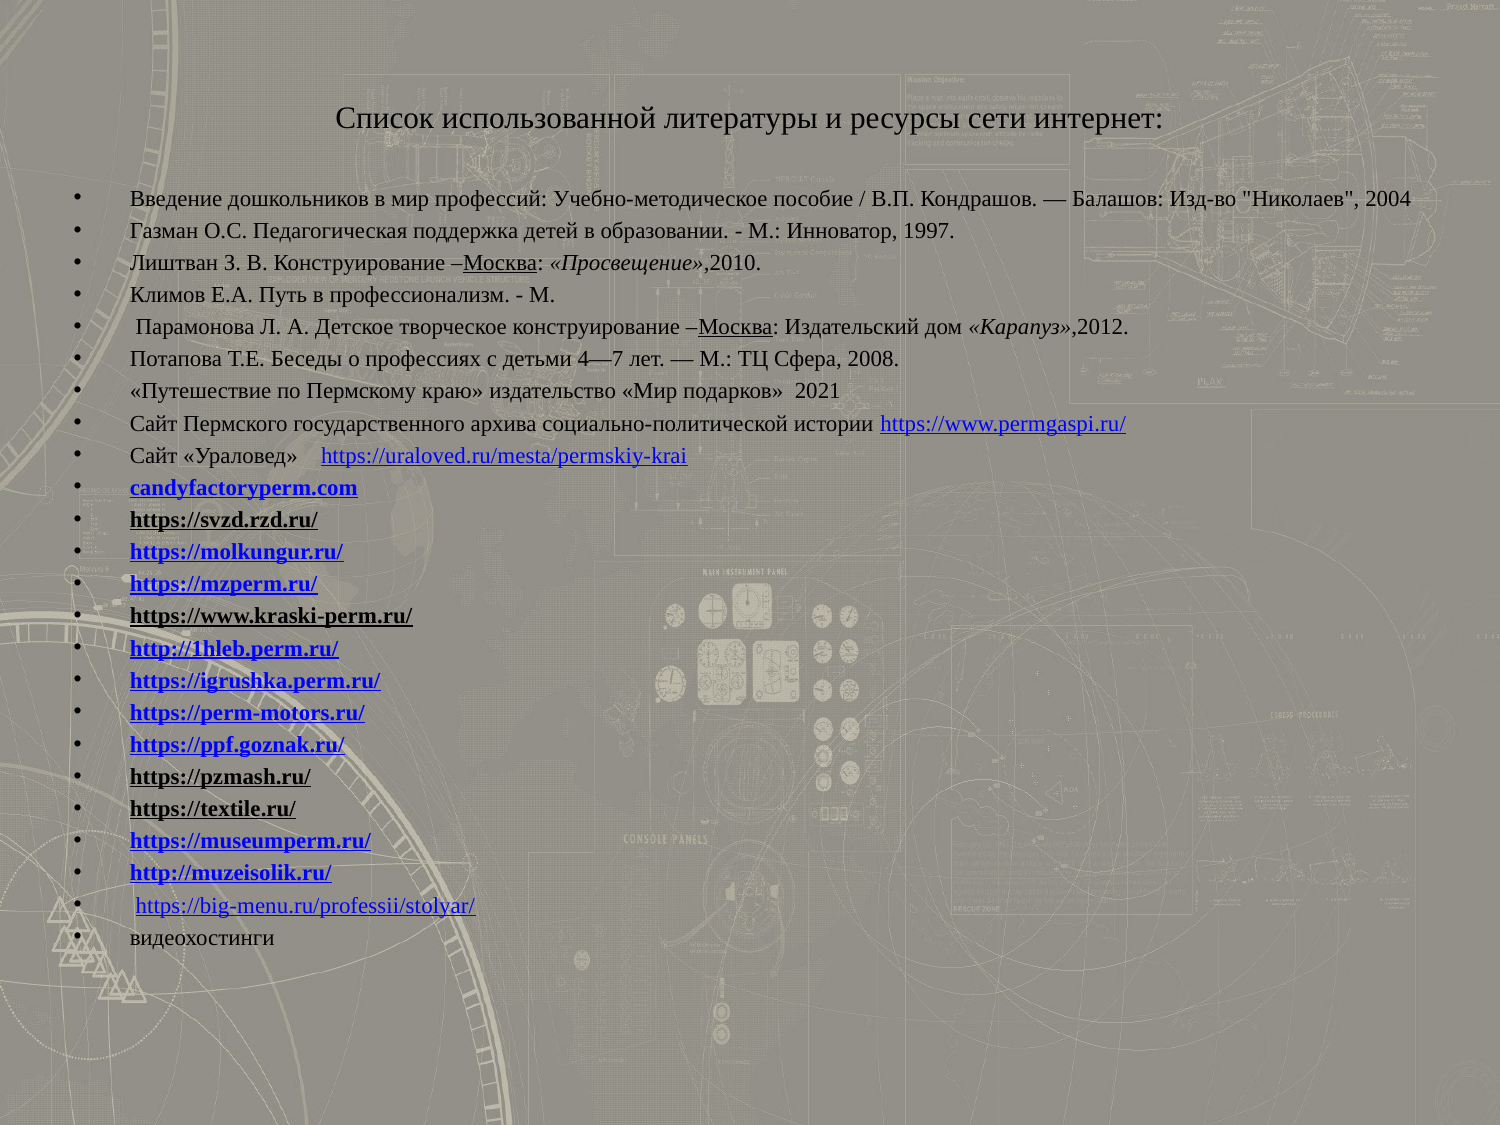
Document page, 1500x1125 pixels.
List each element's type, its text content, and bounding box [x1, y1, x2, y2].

list Введение дошкольников в мир профессий: Учебно-методическое пособие / В.П. Кондрашов. — Балашов: Изд-во "Николаев", 2004 Газман О.С. Педагогическая поддержка детей в образовании. - М.: Инноватор, 1997. Лиштван З. В. Конструирование –Москва: «Просвещение»,2010. Климов Е.А. Путь в профессионализм. - М. Парамонова Л. А. Детское творческое конструирование –Москва: Издательский дом «Карапуз»,2012. Потапова Т.Е. Беседы о профессиях с детьми 4—7 лет. — М.: ТЦ Сфера, 2008. «Путешествие по Пермскому краю» издательство «Мир подарков» 2021 Сайт Пермского государственного архива социально-политической истории https://www.permgaspi.ru/ Сайт «Ураловед» https://uraloved.ru/mesta/permskiy-krai candyfactoryperm.com https://svzd.rzd.ru/ https://molkungur.ru/ https://mzperm.ru/ https://www.kraski-perm.ru/ http://1hleb.perm.ru/ https://igrushka.perm.ru/ https://perm-motors.ru/ https://ppf.goznak.ru/ https://pzmash.ru/ https://textile.ru/ https://museumperm.ru/ http://muzeisolik.ru/ https://big-menu.ru/professii/stolyar/ видеохостинги [58, 175, 1454, 959]
title Список использованной литературы и ресурсы сети интернет: [75, 45, 1425, 175]
